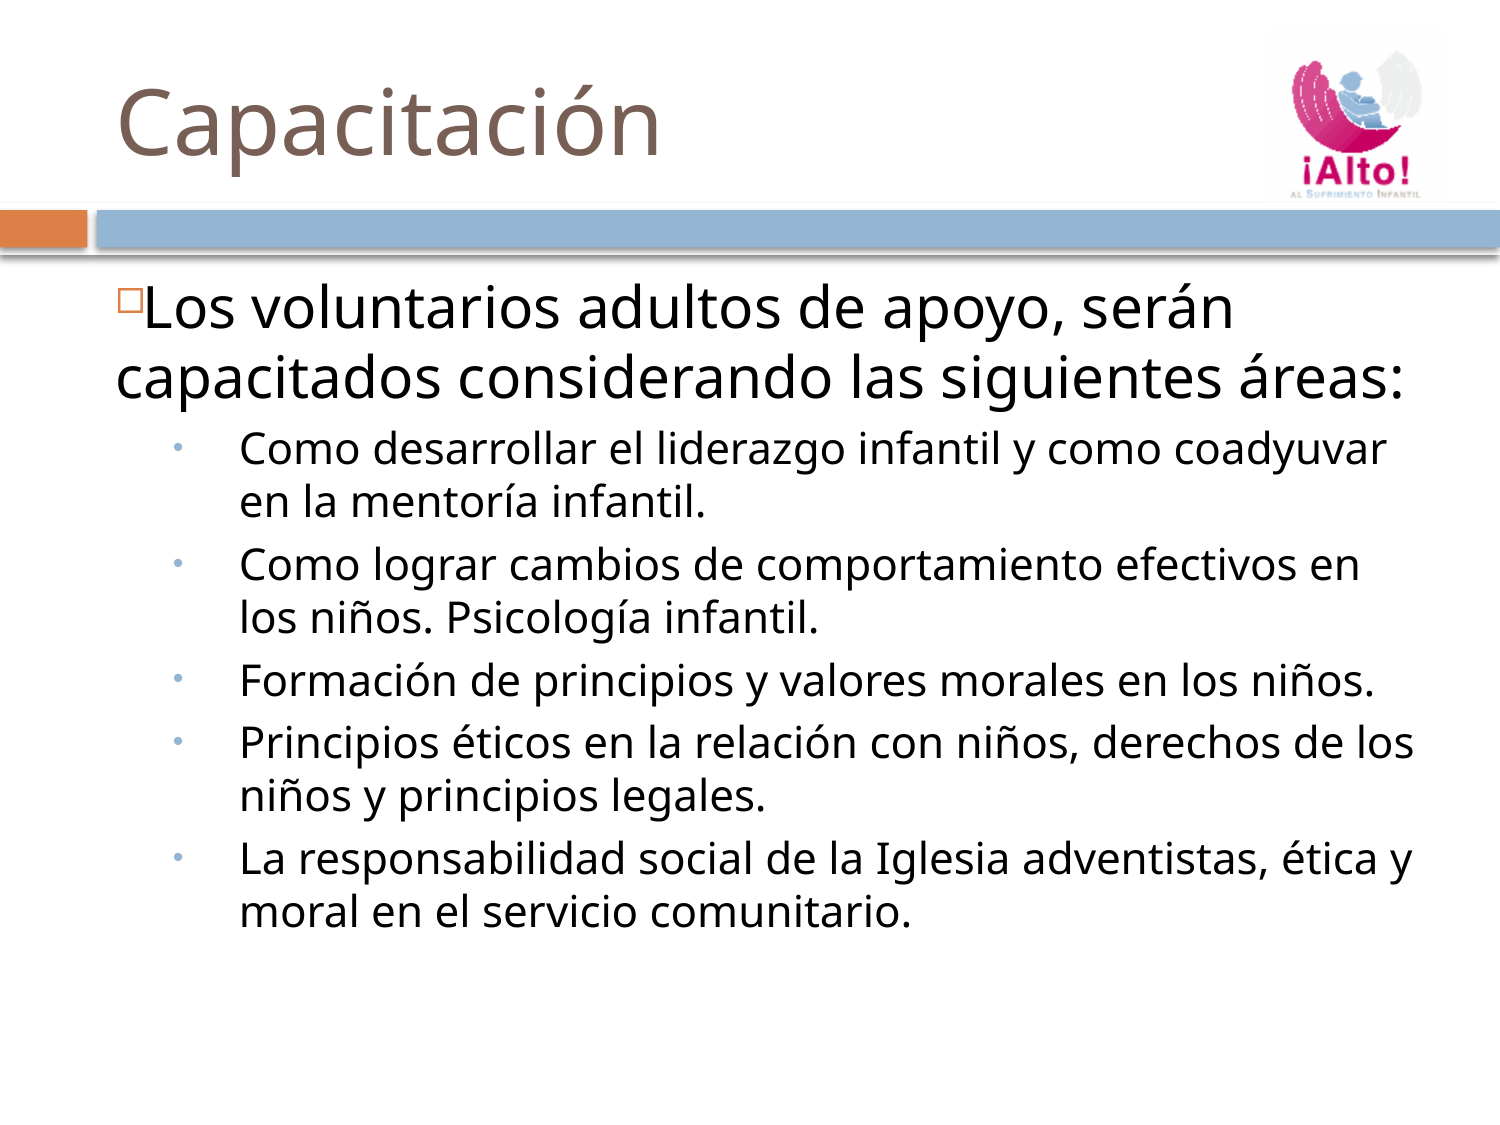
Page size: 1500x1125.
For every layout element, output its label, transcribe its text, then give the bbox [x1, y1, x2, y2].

list Los voluntarios adultos de apoyo, serán capacitados considerando las siguientes áreas: Como desarrollar el liderazgo infantil y como coadyuvar en la mentoría infantil. Como lograr cambios de comportamiento efectivos en los niños. Psicología infantil. Formación de principios y valores morales en los niños. Principios éticos en la relación con niños, derechos de los niños y principios legales. La responsabilidad social de la Iglesia adventistas, ética y moral en el servicio comunitario. [100, 262, 1438, 1000]
title Capacitación [100, 37, 1256, 200]
picture [1262, 24, 1451, 213]
